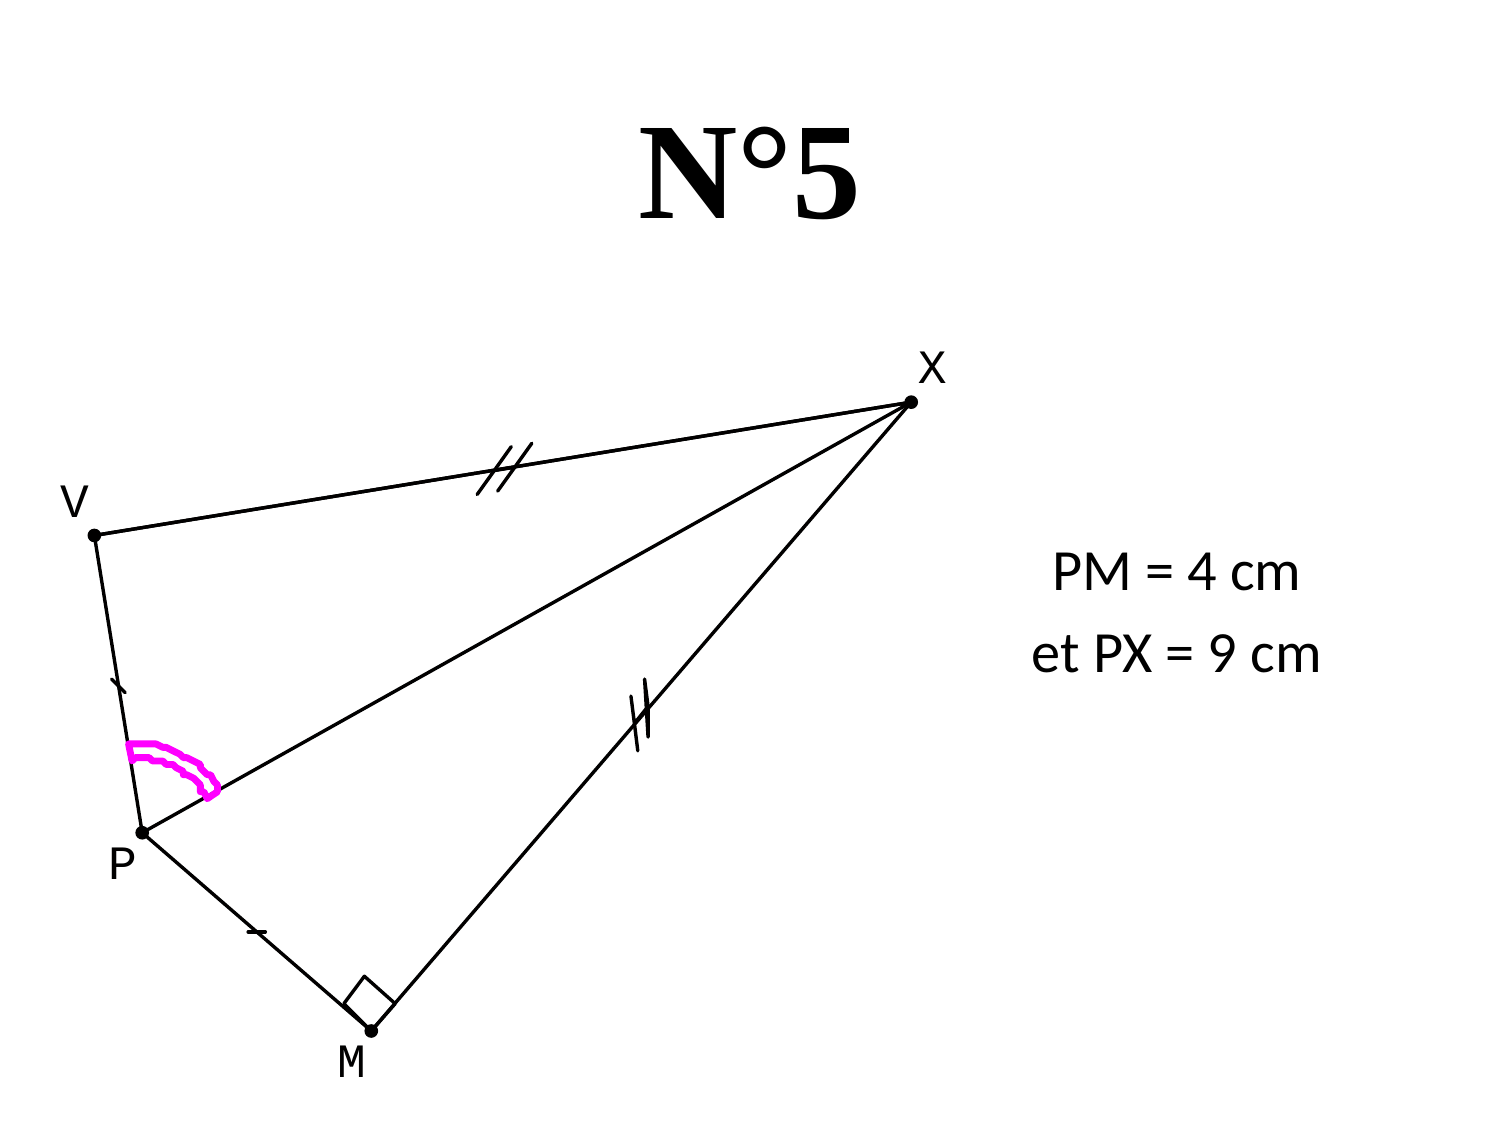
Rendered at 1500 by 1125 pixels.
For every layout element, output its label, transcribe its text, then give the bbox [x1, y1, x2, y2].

picture [29, 326, 999, 1084]
title N°5 [0, 30, 1500, 298]
